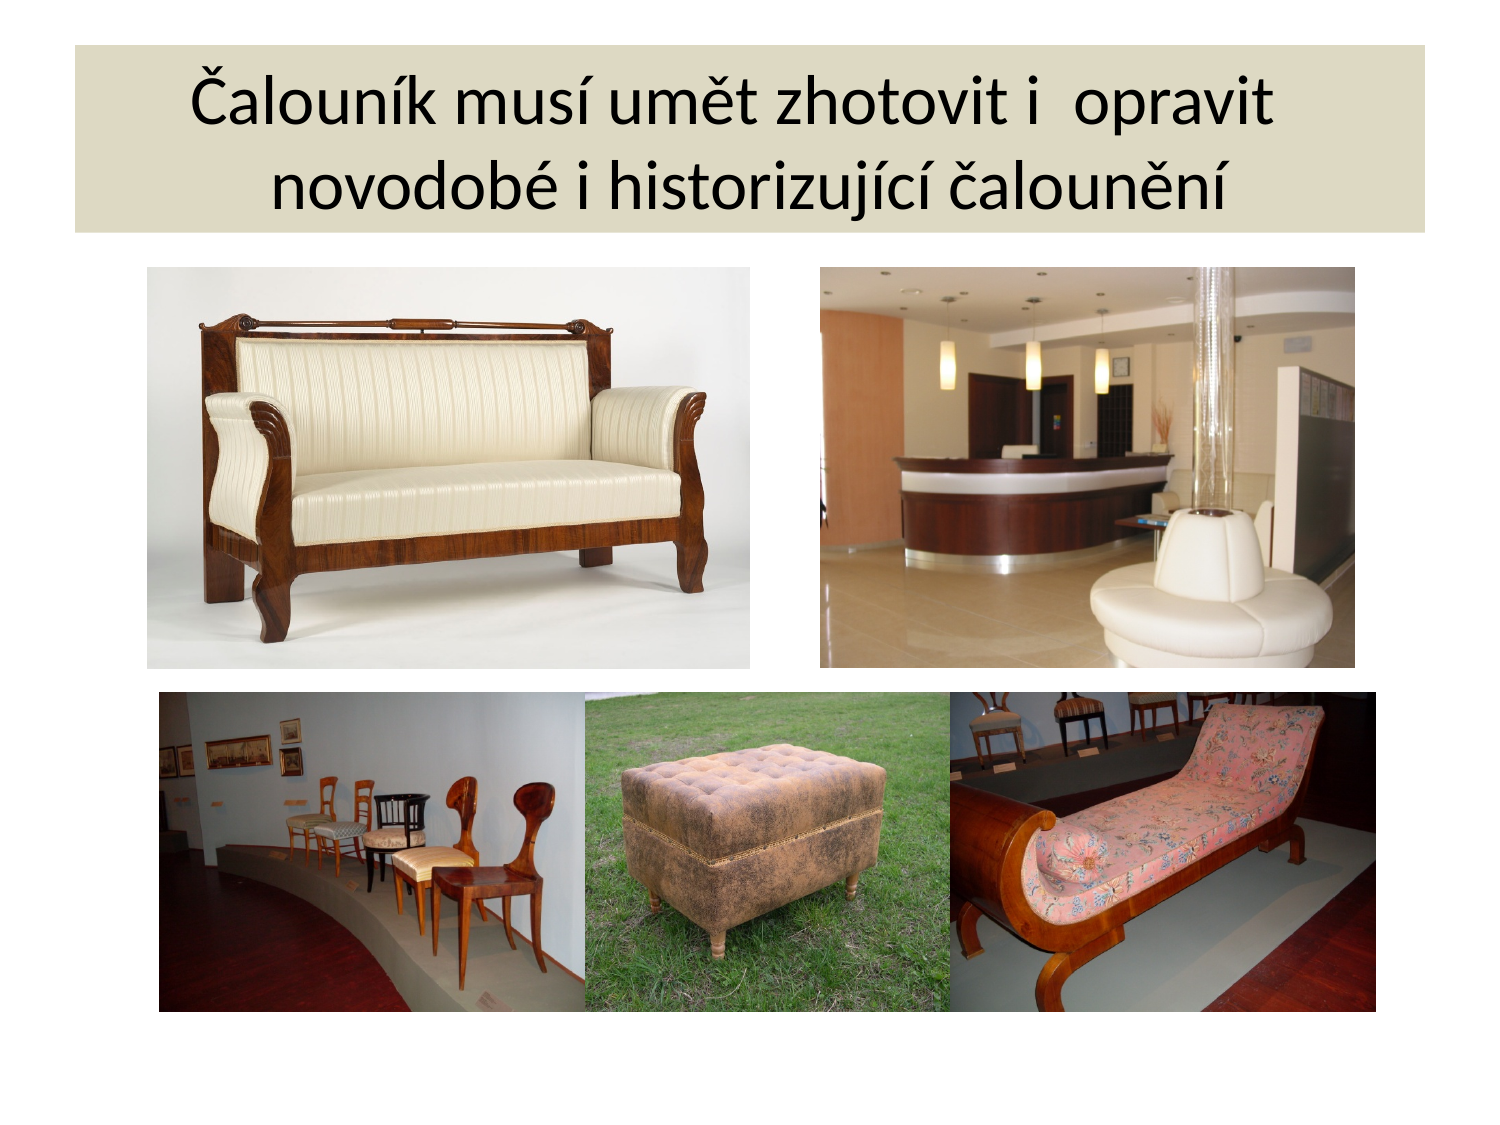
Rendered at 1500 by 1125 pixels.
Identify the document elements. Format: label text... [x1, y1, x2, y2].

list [147, 266, 751, 670]
picture [820, 266, 1355, 668]
title Čalouník musí umět zhotovit i opravit novodobé i historizující čalounění [75, 45, 1425, 233]
picture [159, 692, 1377, 1012]
